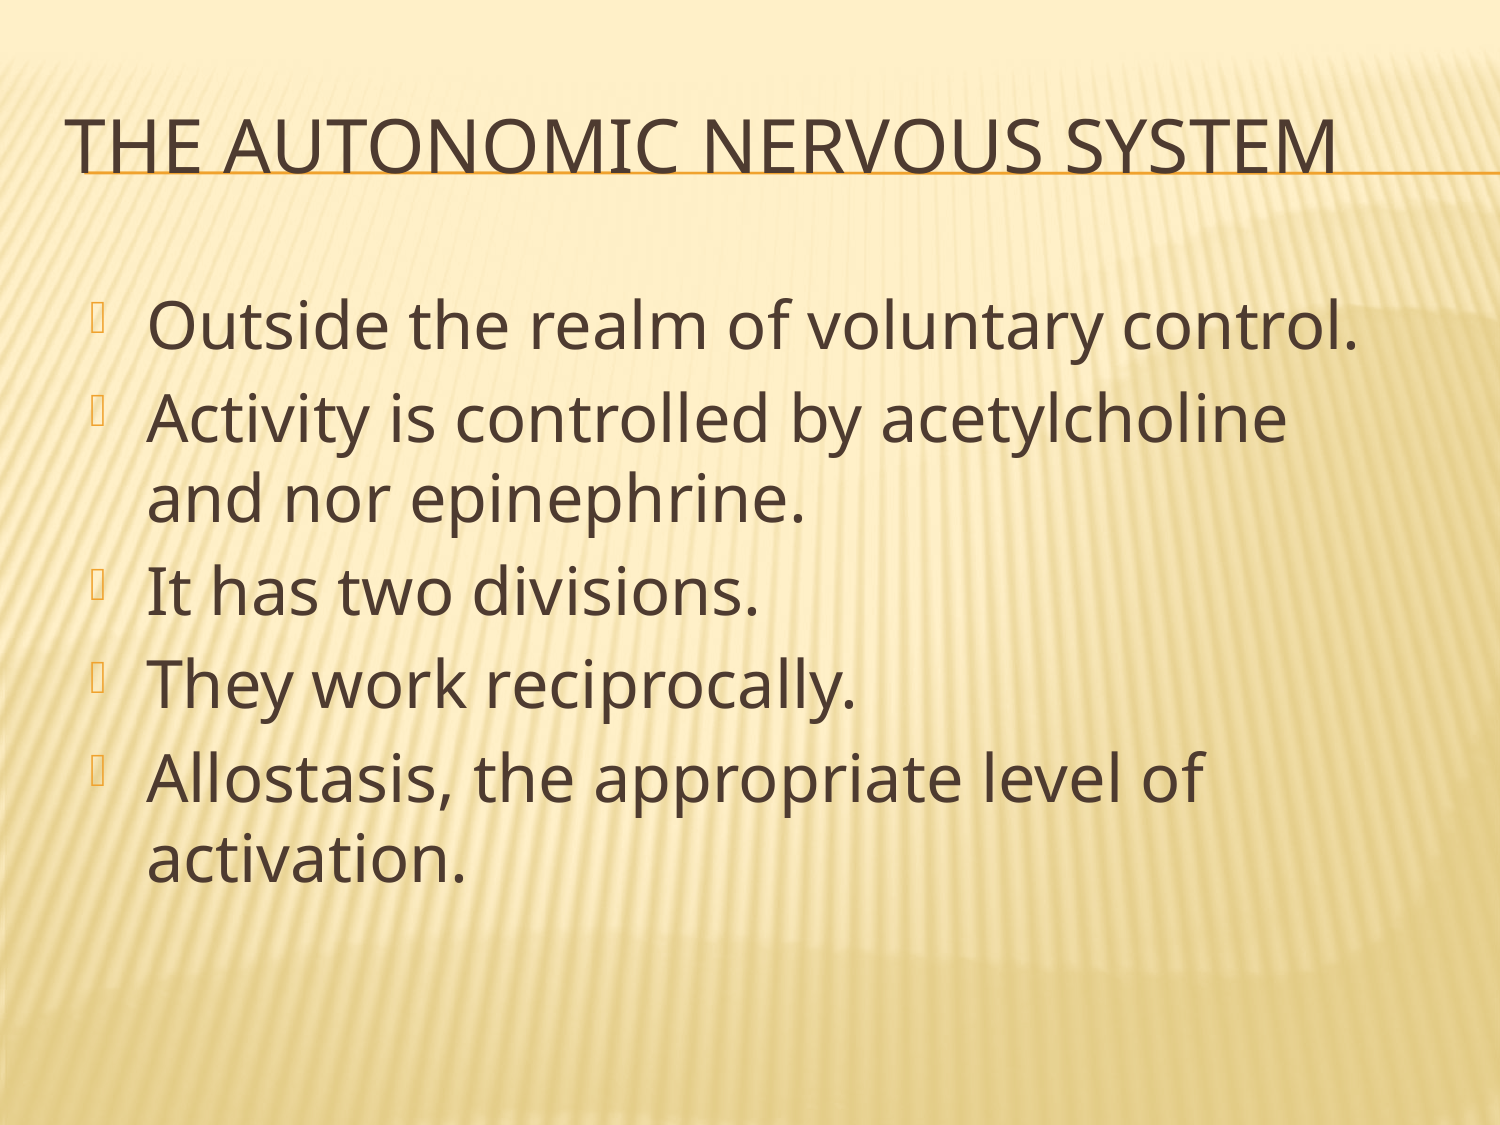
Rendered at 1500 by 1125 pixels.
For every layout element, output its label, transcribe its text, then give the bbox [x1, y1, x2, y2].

title The Autonomic Nervous System [50, 75, 1475, 213]
list Outside the realm of voluntary control. Activity is controlled by acetylcholine and nor epinephrine. It has two divisions. They work reciprocally. Allostasis, the appropriate level of activation. [75, 275, 1425, 1059]
